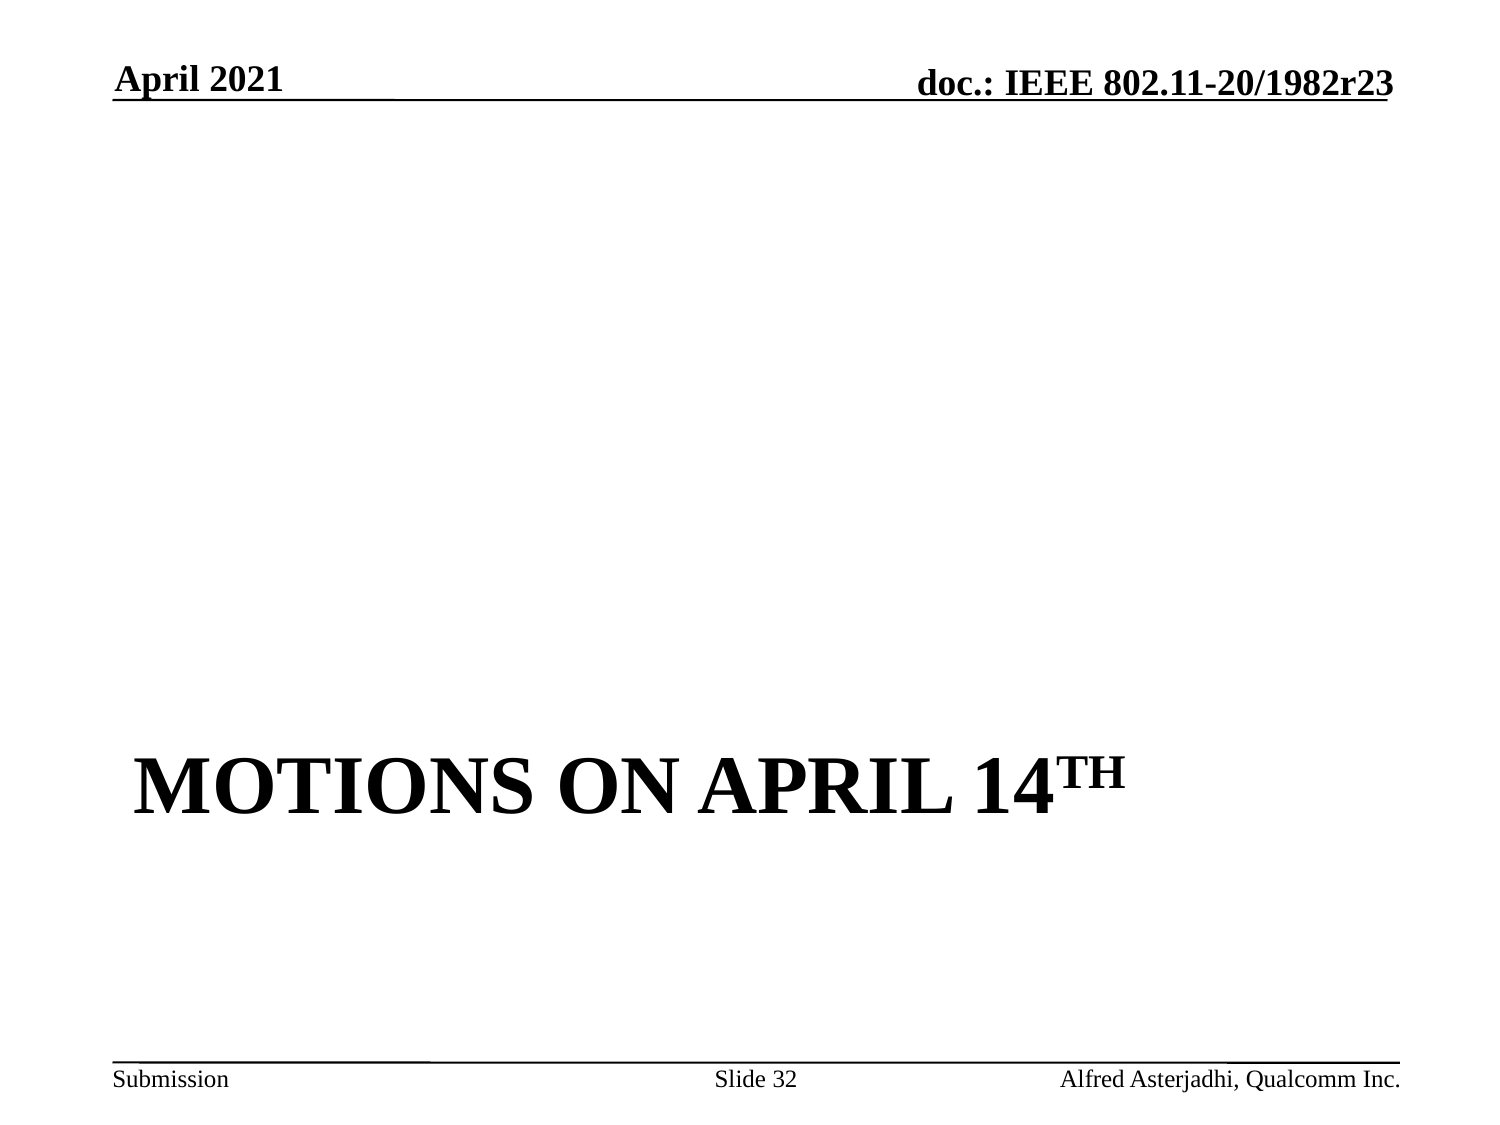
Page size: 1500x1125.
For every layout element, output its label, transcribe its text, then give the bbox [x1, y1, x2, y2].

footer Alfred Asterjadhi, Qualcomm Inc. [878, 1061, 1402, 1093]
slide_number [114, 54, 423, 100]
title Motions on April 14th [118, 722, 1394, 947]
slide_number Slide 32 [712, 1061, 800, 1123]
